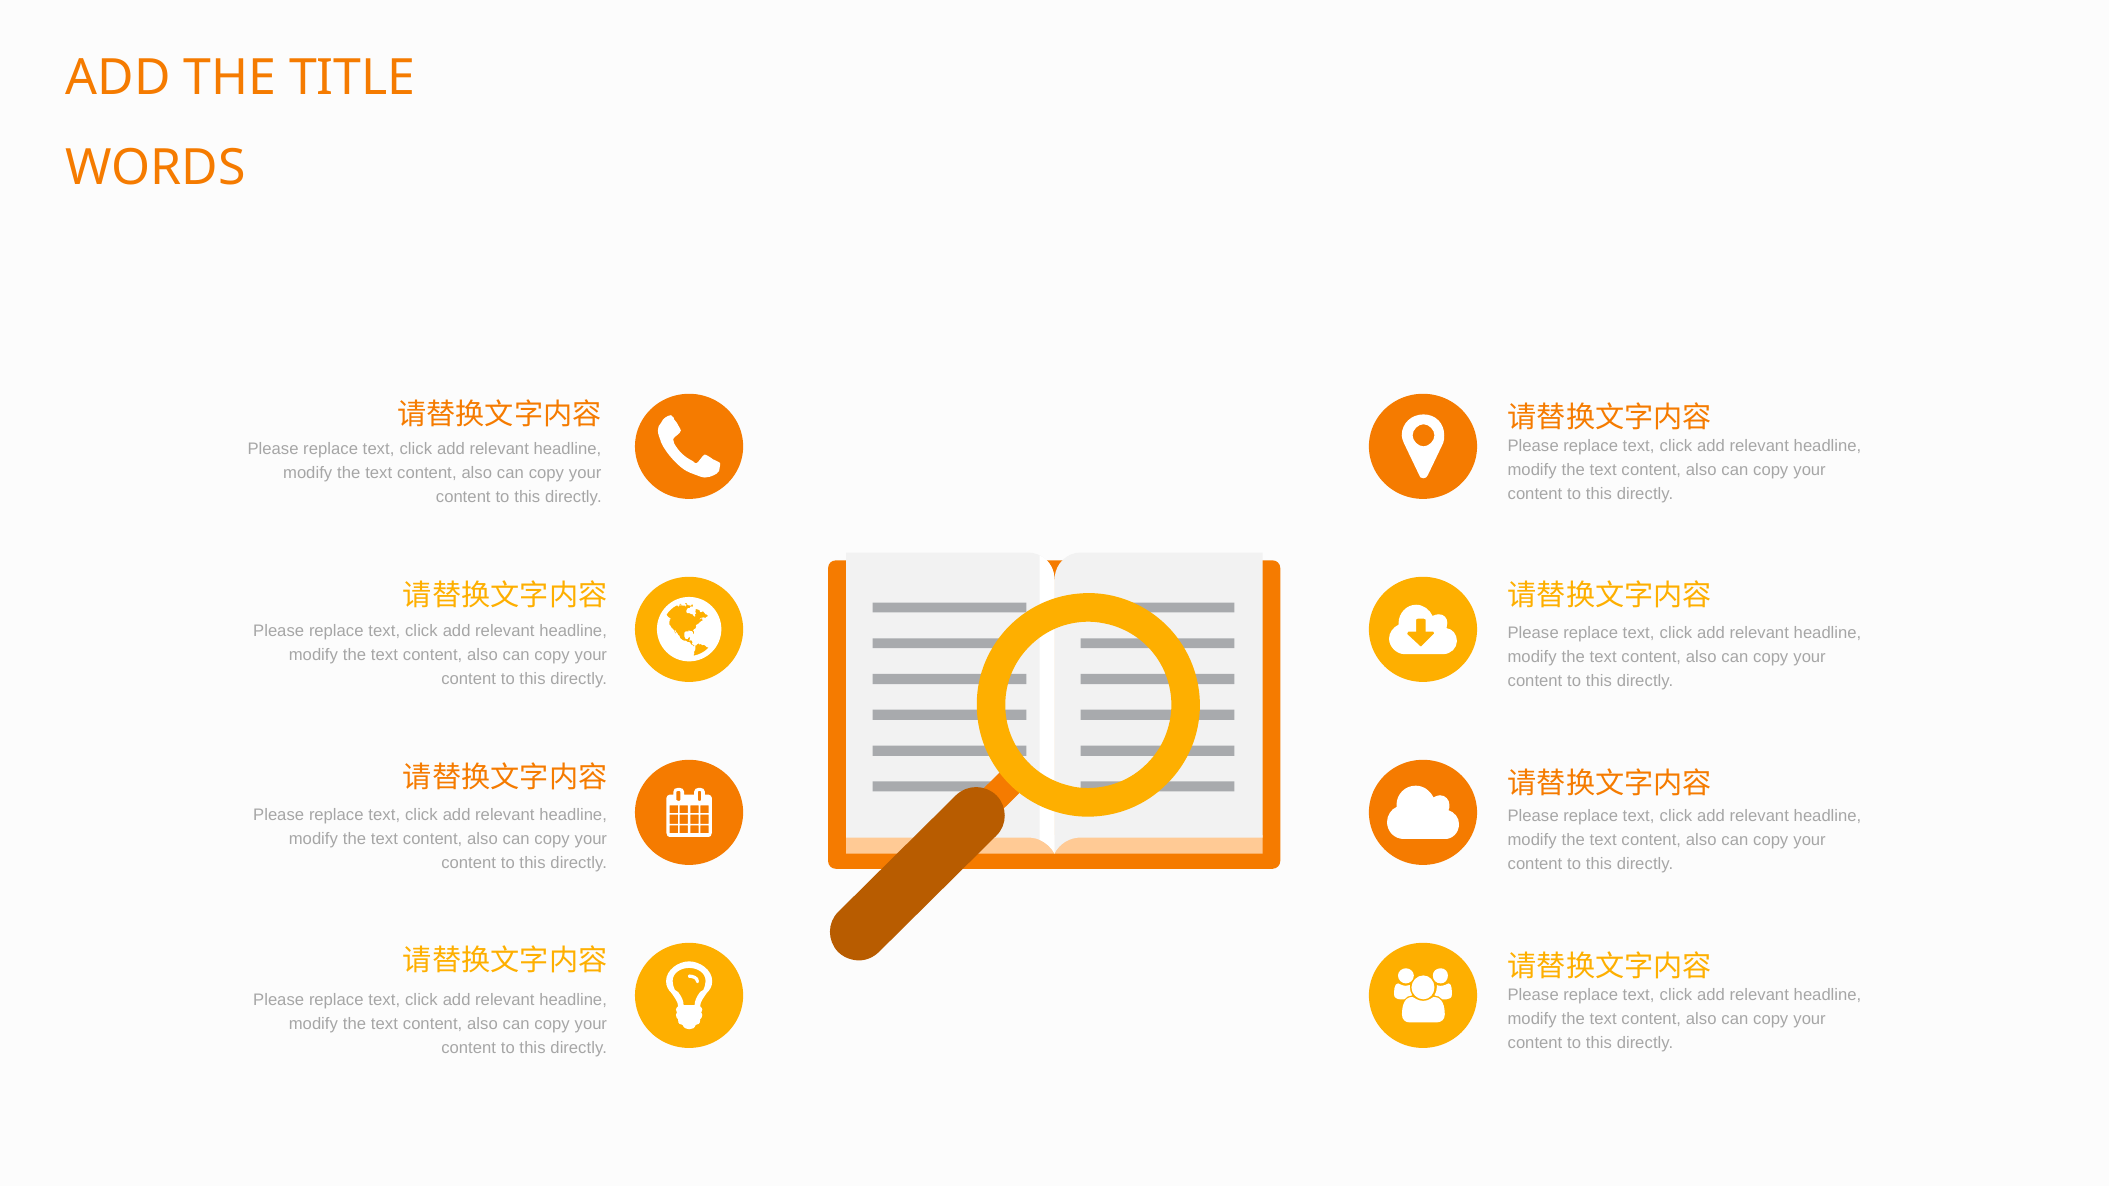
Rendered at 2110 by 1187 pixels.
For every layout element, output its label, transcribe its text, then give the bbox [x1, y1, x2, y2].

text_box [251, 568, 608, 689]
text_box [1507, 390, 1864, 504]
text_box ADD THE TITLE WORDS [50, 7, 583, 202]
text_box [1507, 939, 1864, 1053]
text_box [1368, 759, 1478, 865]
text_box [634, 759, 744, 865]
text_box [634, 942, 744, 1048]
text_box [251, 934, 608, 1058]
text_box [1368, 576, 1478, 682]
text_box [634, 393, 744, 499]
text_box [1368, 942, 1478, 1048]
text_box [1507, 756, 1864, 874]
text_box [1368, 393, 1478, 499]
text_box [1507, 569, 1864, 691]
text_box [634, 576, 744, 682]
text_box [827, 552, 1281, 963]
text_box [251, 750, 608, 873]
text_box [246, 388, 602, 507]
